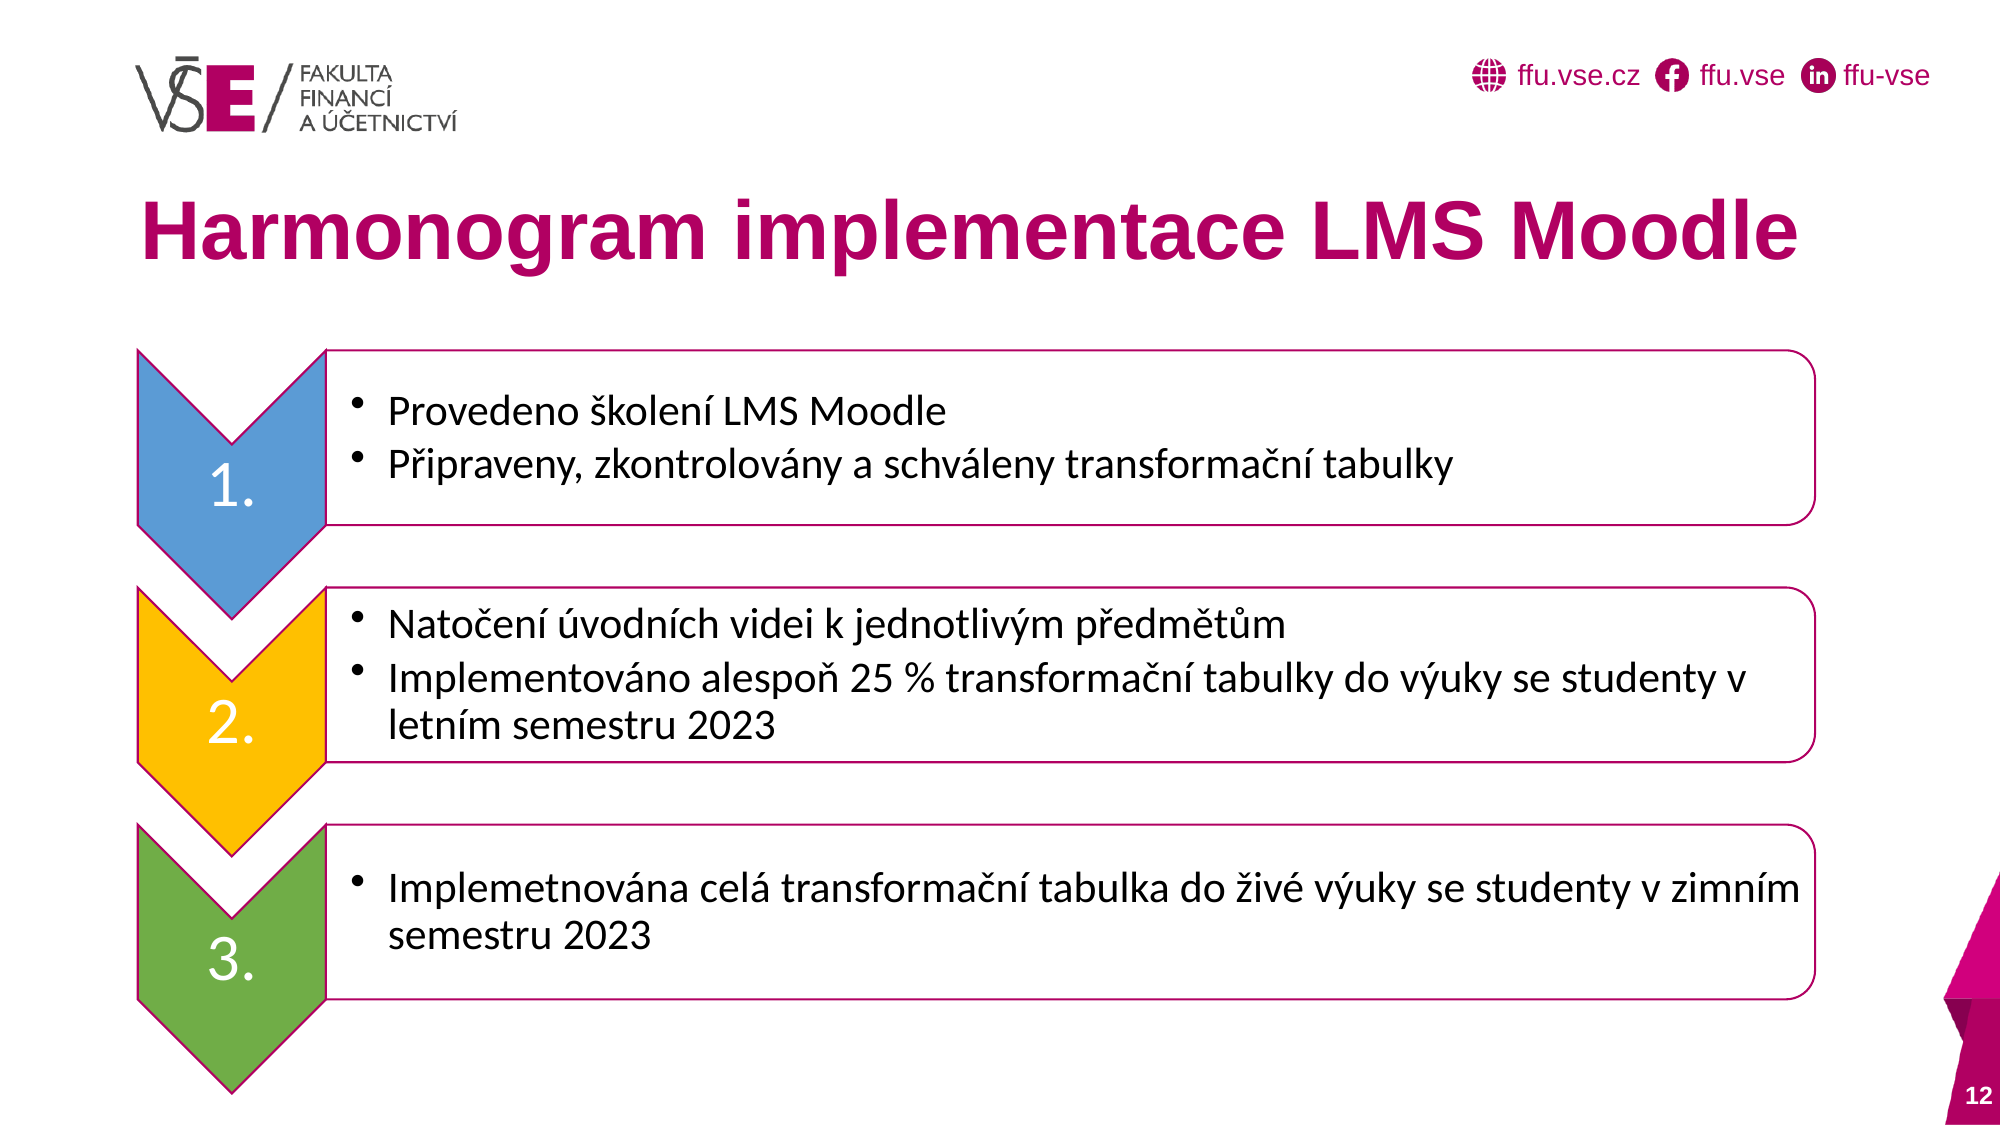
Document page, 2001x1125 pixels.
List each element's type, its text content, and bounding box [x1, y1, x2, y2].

picture [0, 0, 2000, 1125]
title Harmonogram implementace LMS Moodle [125, 180, 1934, 294]
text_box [137, 349, 1816, 1095]
